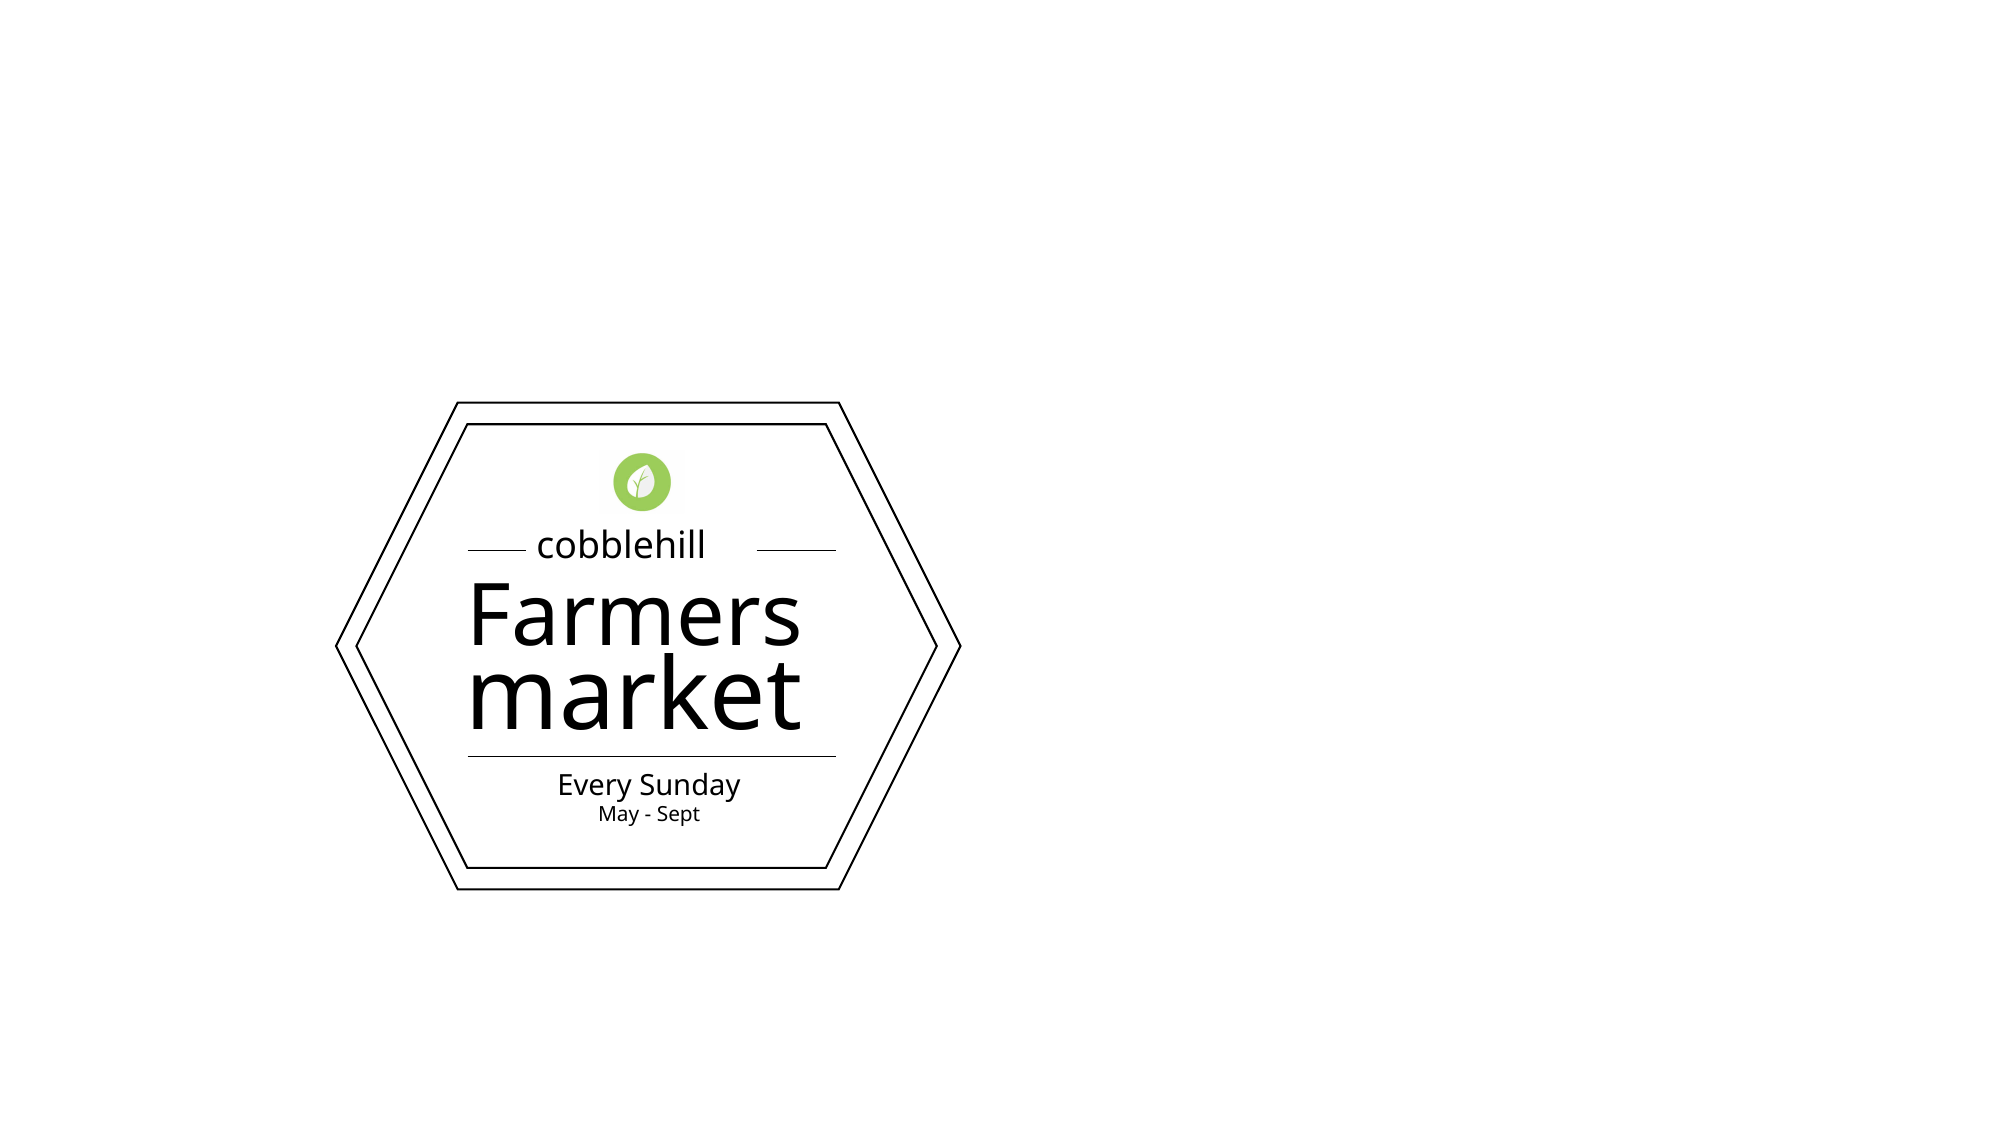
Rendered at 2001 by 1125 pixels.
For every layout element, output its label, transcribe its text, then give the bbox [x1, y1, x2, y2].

text_box [334, 401, 927, 891]
picture [599, 450, 685, 514]
text_box market [451, 622, 903, 757]
text_box Every Sunday May - Sept [454, 758, 844, 834]
text_box cobblehill [521, 513, 810, 573]
text_box Farmers [452, 551, 1004, 716]
text_box [355, 423, 891, 869]
